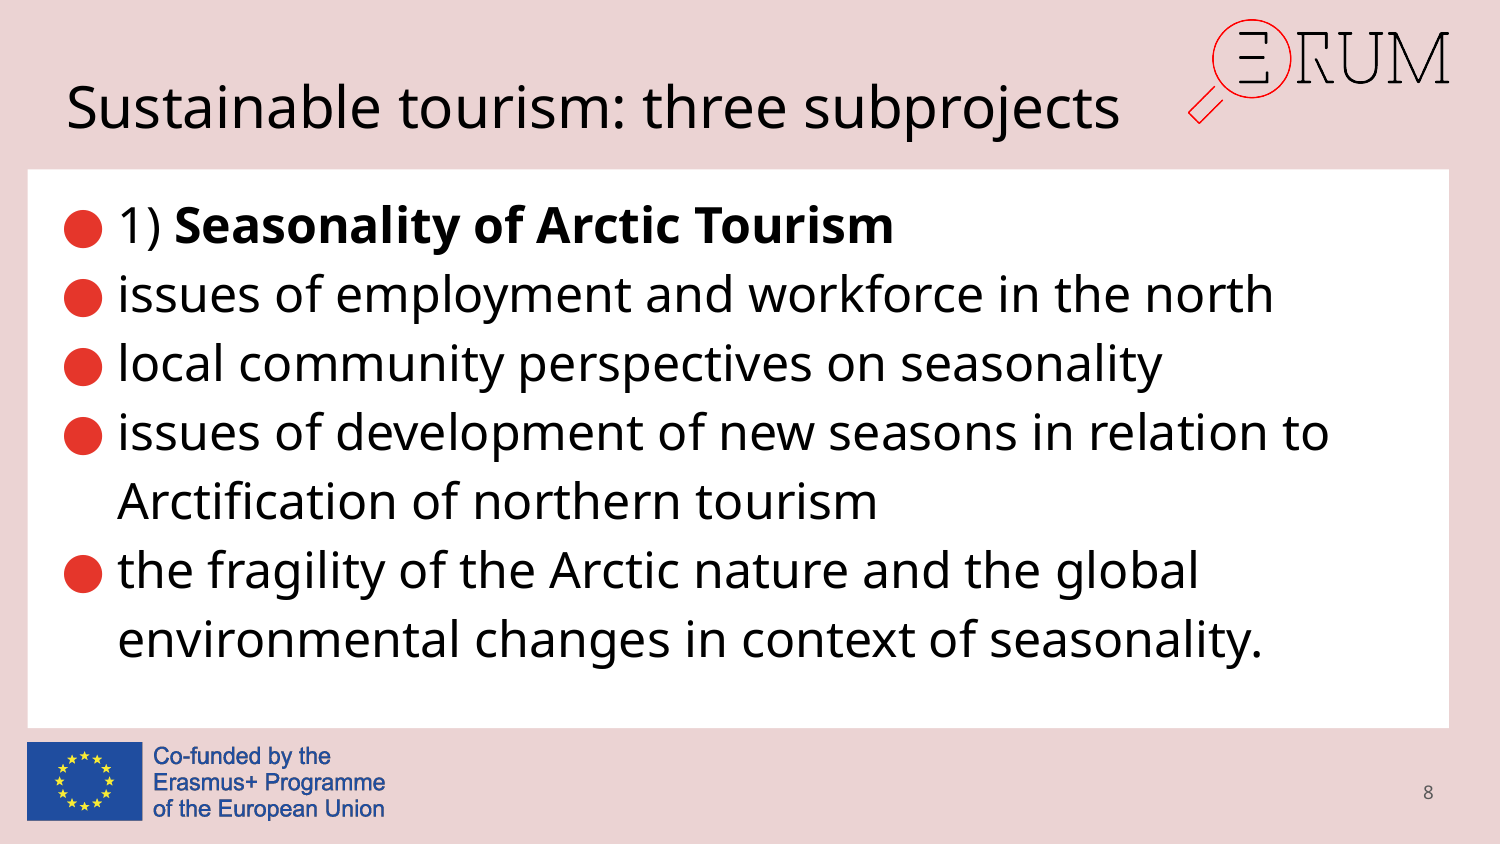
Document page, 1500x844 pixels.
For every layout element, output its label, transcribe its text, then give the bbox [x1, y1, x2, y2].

list 1) Seasonality of Arctic Tourism issues of employment and workforce in the north local community perspectives on seasonality issues of development of new seasons in relation to Arctification of northern tourism the fragility of the Arctic nature and the global environmental changes in context of seasonality. [27, 169, 1449, 729]
picture [27, 742, 385, 821]
title Sustainable tourism: three subprojects [51, 55, 1168, 150]
slide_number 8 [1358, 761, 1449, 826]
picture [1136, 0, 1500, 137]
